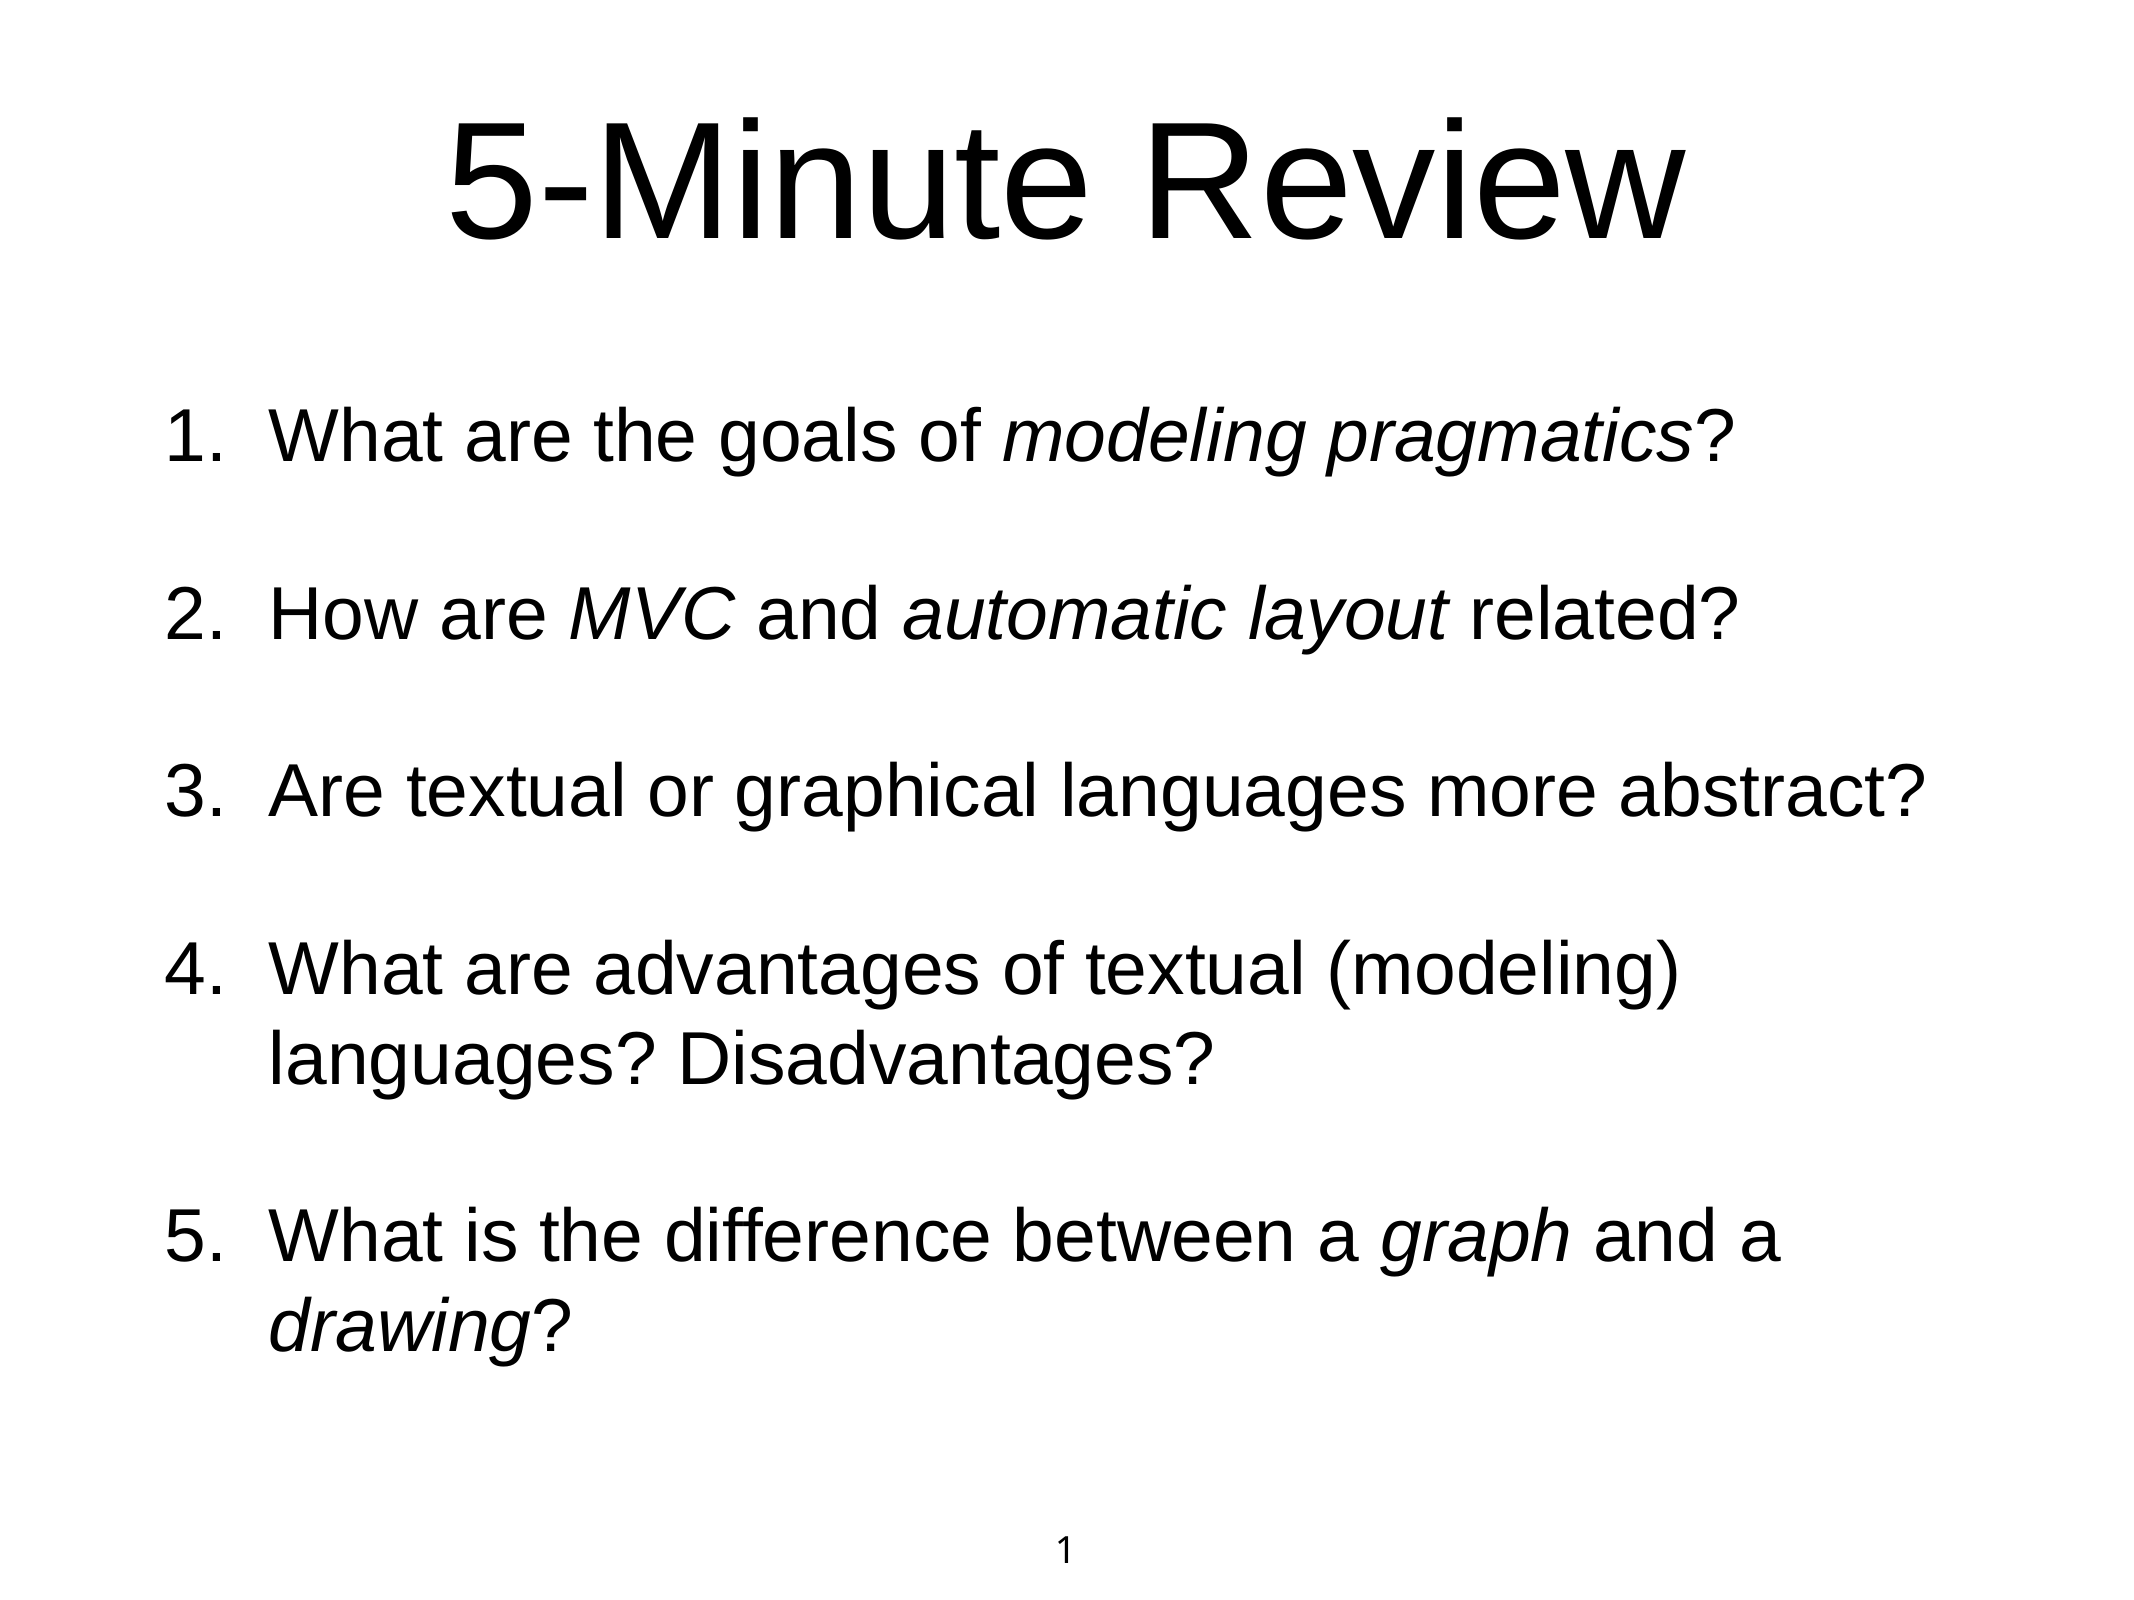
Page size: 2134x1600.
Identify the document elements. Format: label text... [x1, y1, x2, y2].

slide_number 1 [1045, 1517, 1086, 1581]
title 5-Minute Review [155, 0, 1978, 294]
list What are the goals of modeling pragmatics? How are MVC and automatic layout related? Are textual or graphical languages more abstract? What are advantages of textual (modeling) languages? Disadvantages? What is the difference between a graph and a drawing? [155, 294, 1978, 1459]
